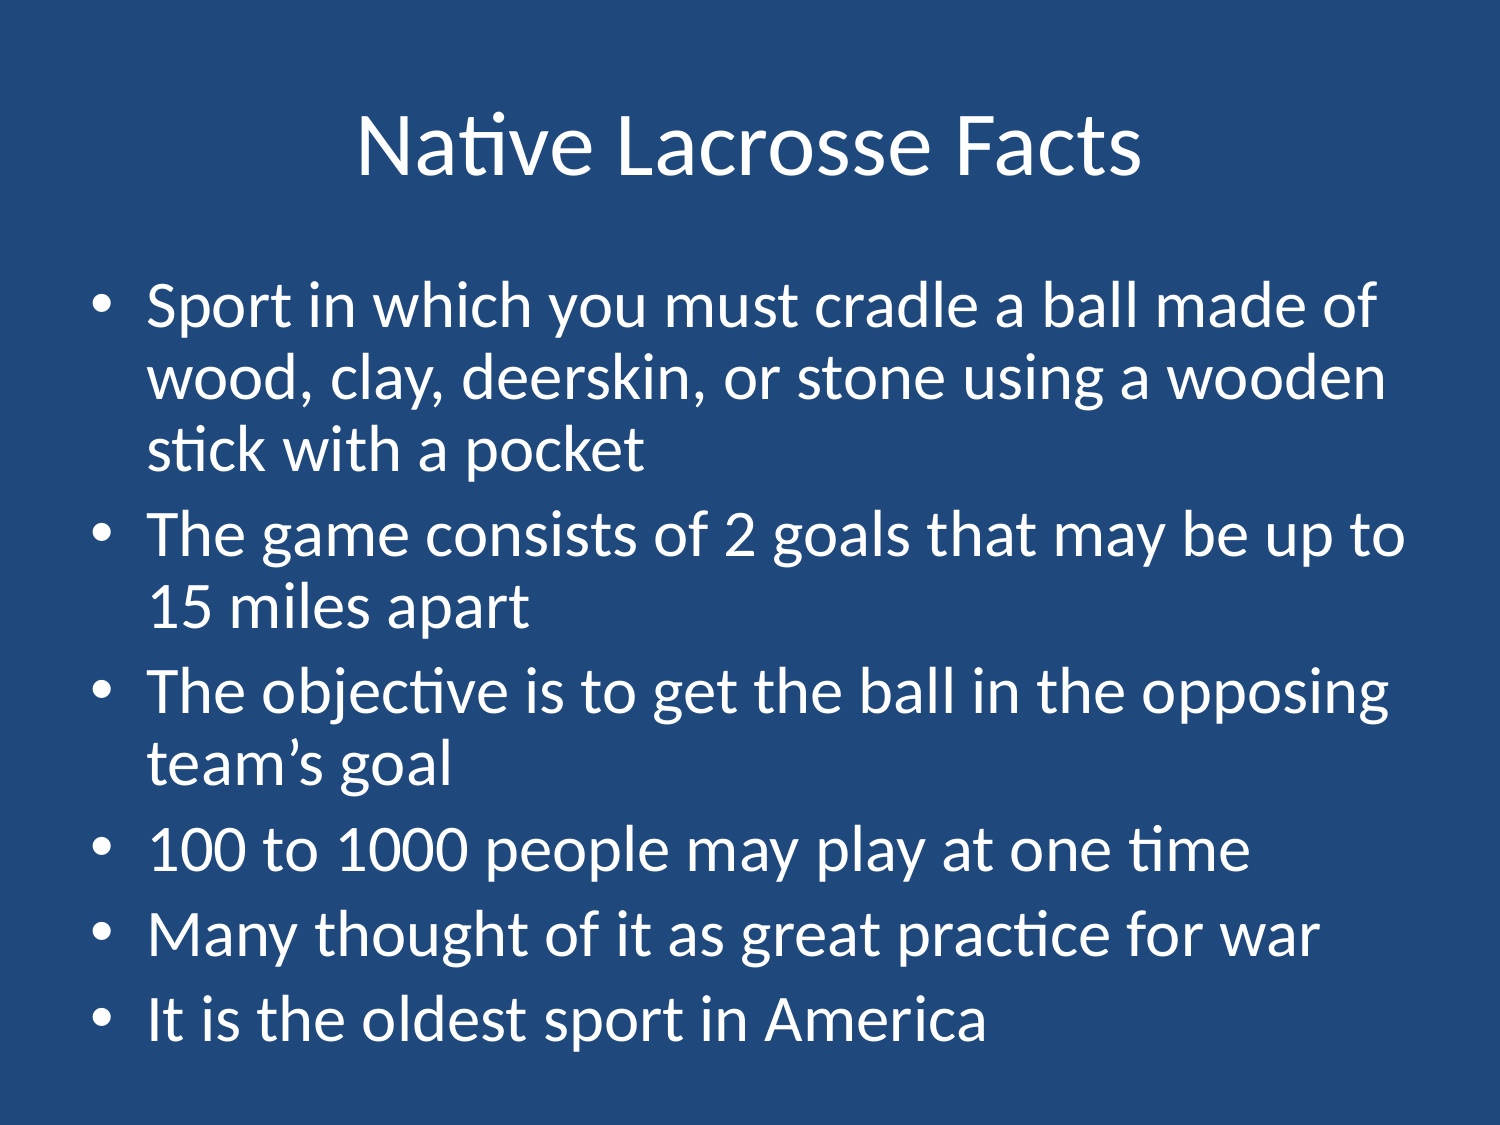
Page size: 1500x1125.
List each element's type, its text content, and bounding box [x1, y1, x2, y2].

list Sport in which you must cradle a ball made of wood, clay, deerskin, or stone using a wooden stick with a pocket The game consists of 2 goals that may be up to 15 miles apart The objective is to get the ball in the opposing team’s goal 100 to 1000 people may play at one time Many thought of it as great practice for war It is the oldest sport in America [74, 262, 1426, 1006]
title Native Lacrosse Facts [74, 44, 1426, 233]
